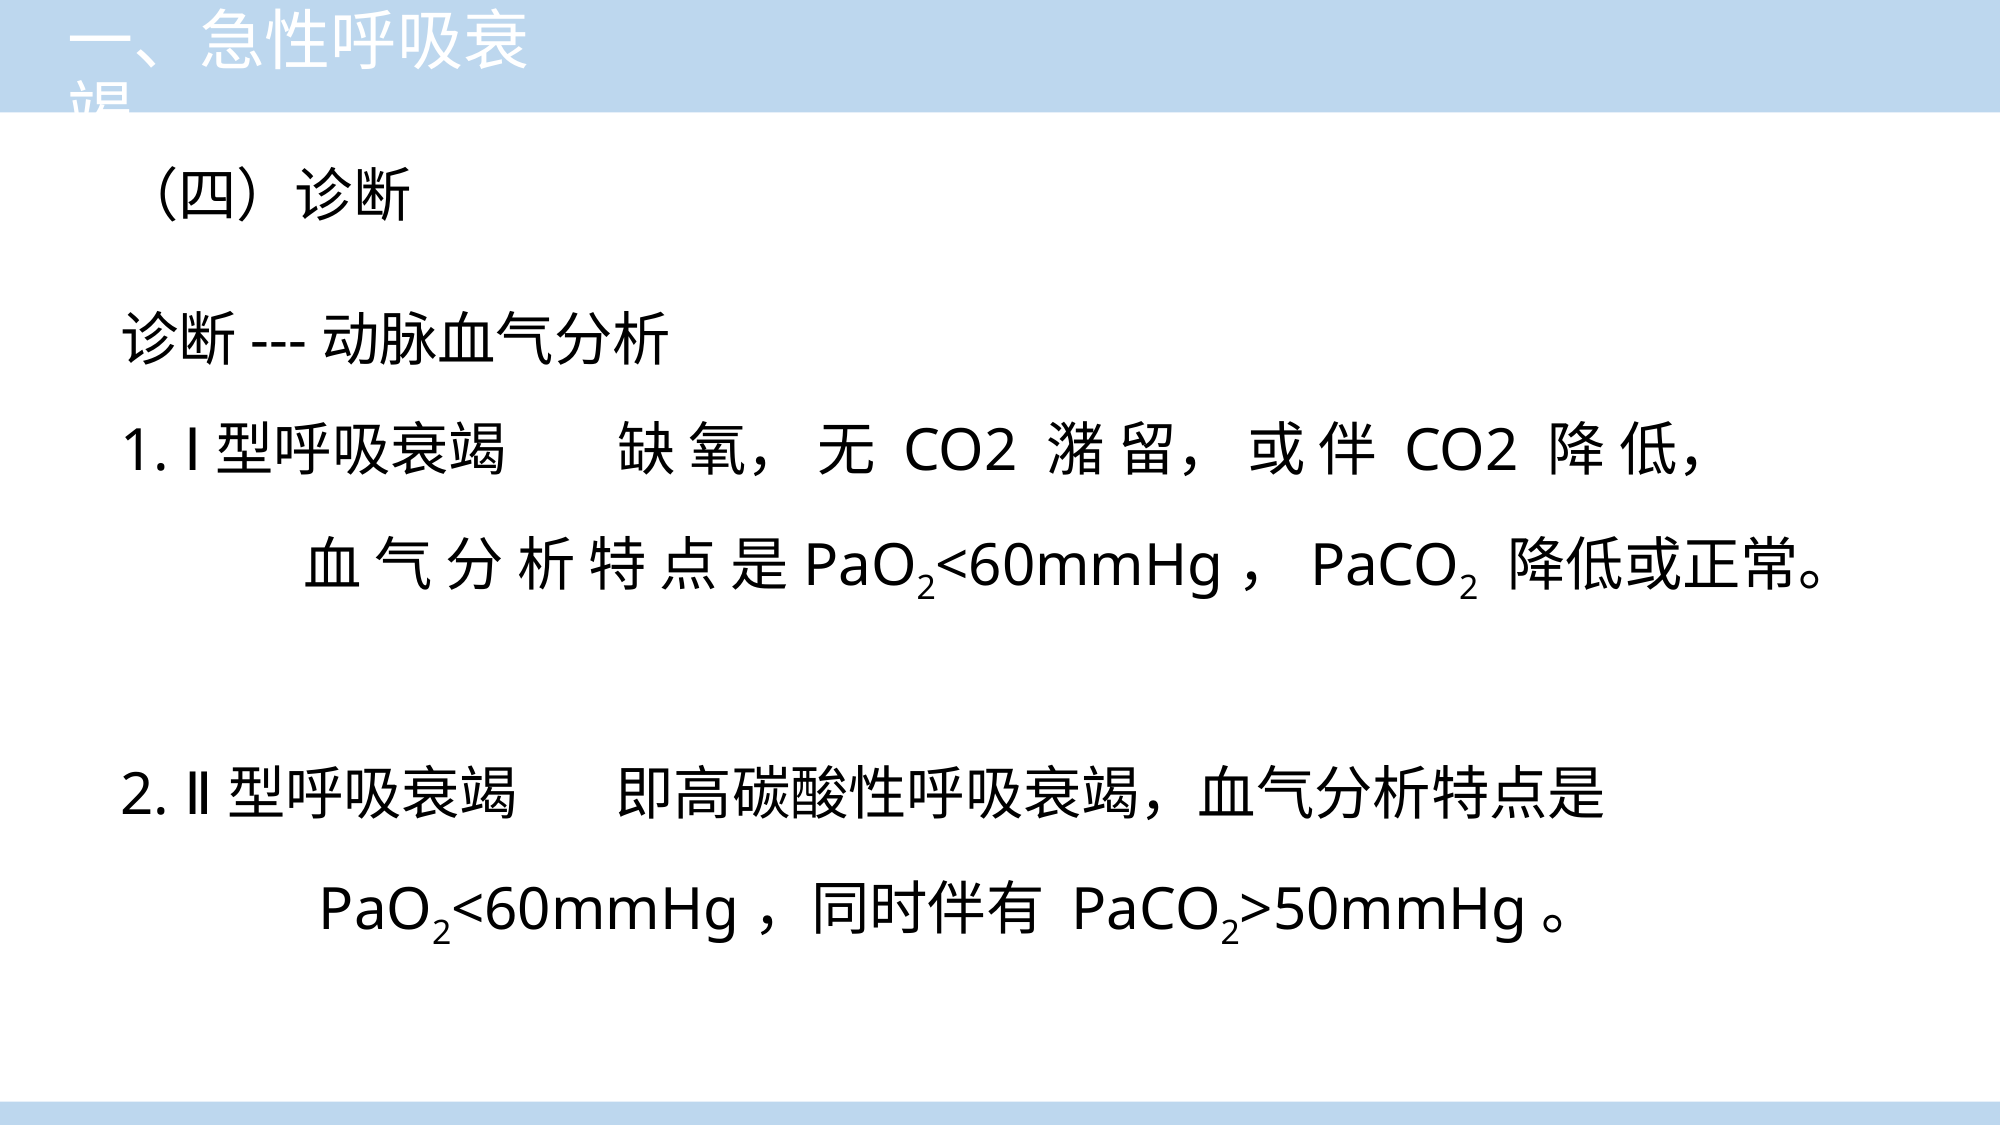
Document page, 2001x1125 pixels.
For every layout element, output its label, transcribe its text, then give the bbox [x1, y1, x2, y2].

text_box （四）诊断 [105, 150, 794, 236]
title 一、急性呼吸衰竭 [52, 0, 604, 158]
list 诊断---动脉血气分析 1. Ⅰ型呼吸衰竭 缺 氧， 无 CO2 潴 留， 或 伴 CO2 降 低， 血 气 分 析 特 点 是PaO2<60mmHg，PaCO2 降低或正常。 2. Ⅱ型呼吸衰竭 即高碳酸性呼吸衰竭，血气分析特点是 PaO2<60mmHg，同时伴有 PaCO2>50mmHg。 [105, 259, 1953, 974]
